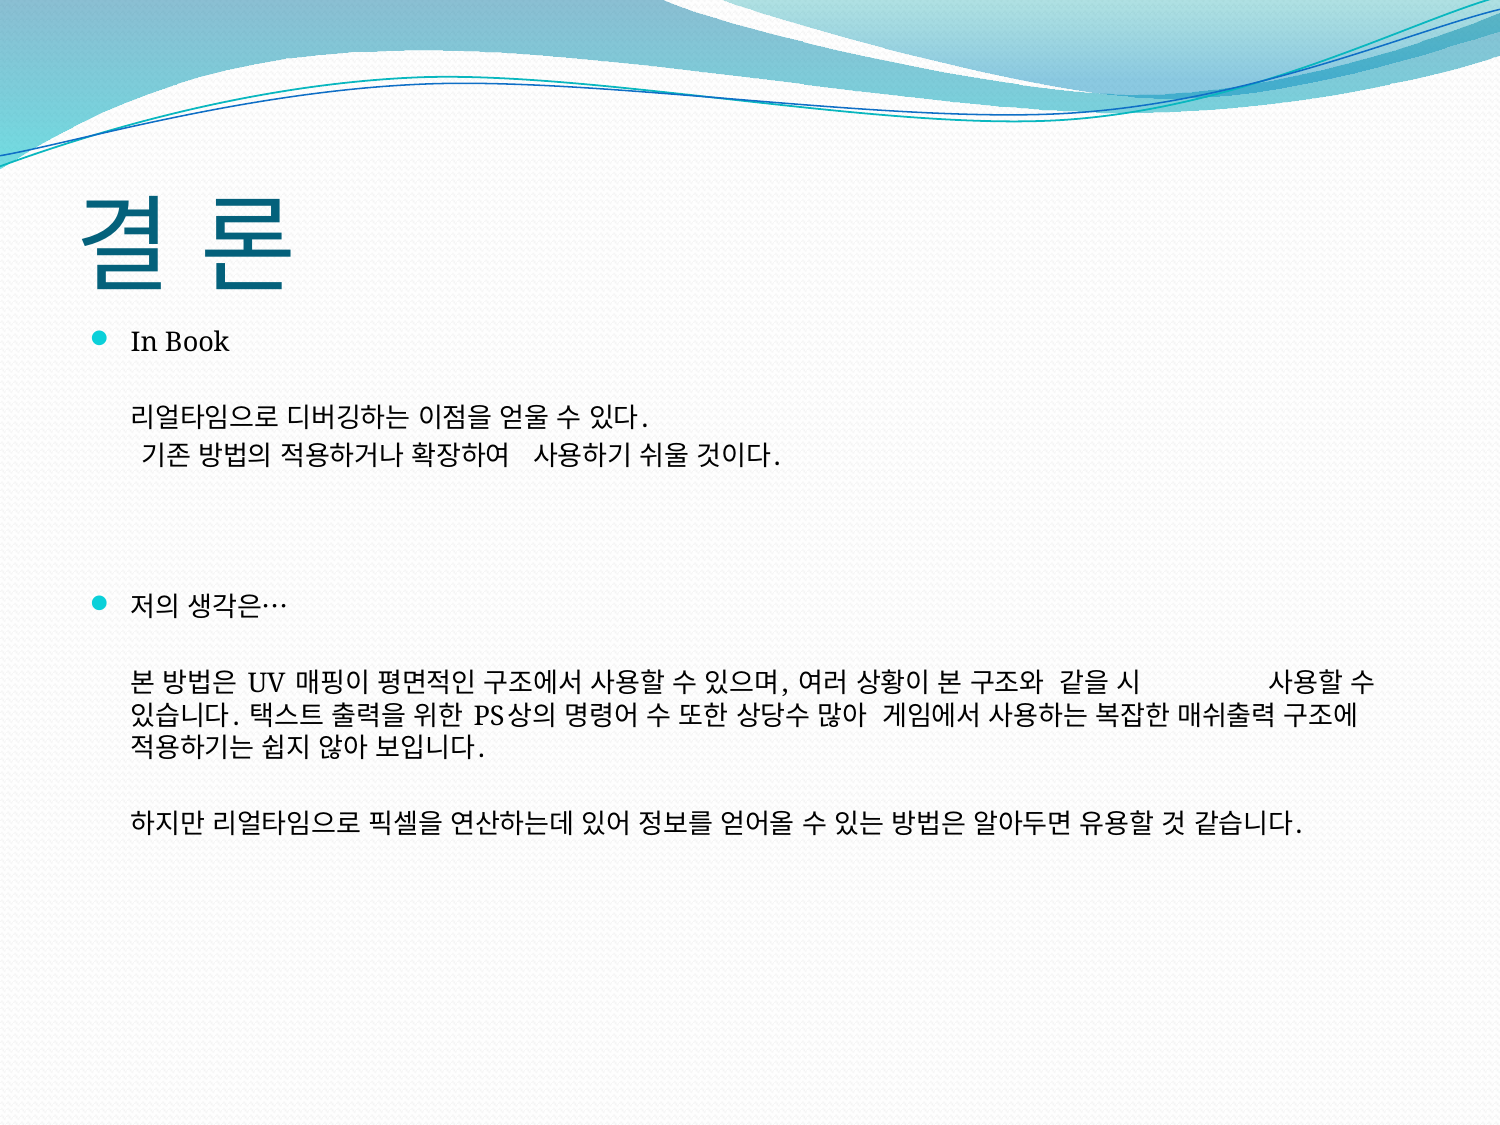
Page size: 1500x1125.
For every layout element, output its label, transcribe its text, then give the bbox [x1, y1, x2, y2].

list In Book 리얼타임으로 디버깅하는 이점을 얻울 수 있다. 기존 방법의 적용하거나 확장하여 사용하기 쉬울 것이다. 저의 생각은… 본 방법은 UV 매핑이 평면적인 구조에서 사용할 수 있으며, 여러 상황이 본 구조와 같을 시 사용할 수 있습니다. 택스트 출력을 위한 PS상의 명령어 수 또한 상당수 많아 게임에서 사용하는 복잡한 매쉬출력 구조에 적용하기는 쉽지 않아 보입니다. 하지만 리얼타임으로 픽셀을 연산하는데 있어 정보를 얻어올 수 있는 방법은 알아두면 유용할 것 같습니다. [75, 317, 1425, 1038]
title 결 론 [75, 115, 1425, 303]
